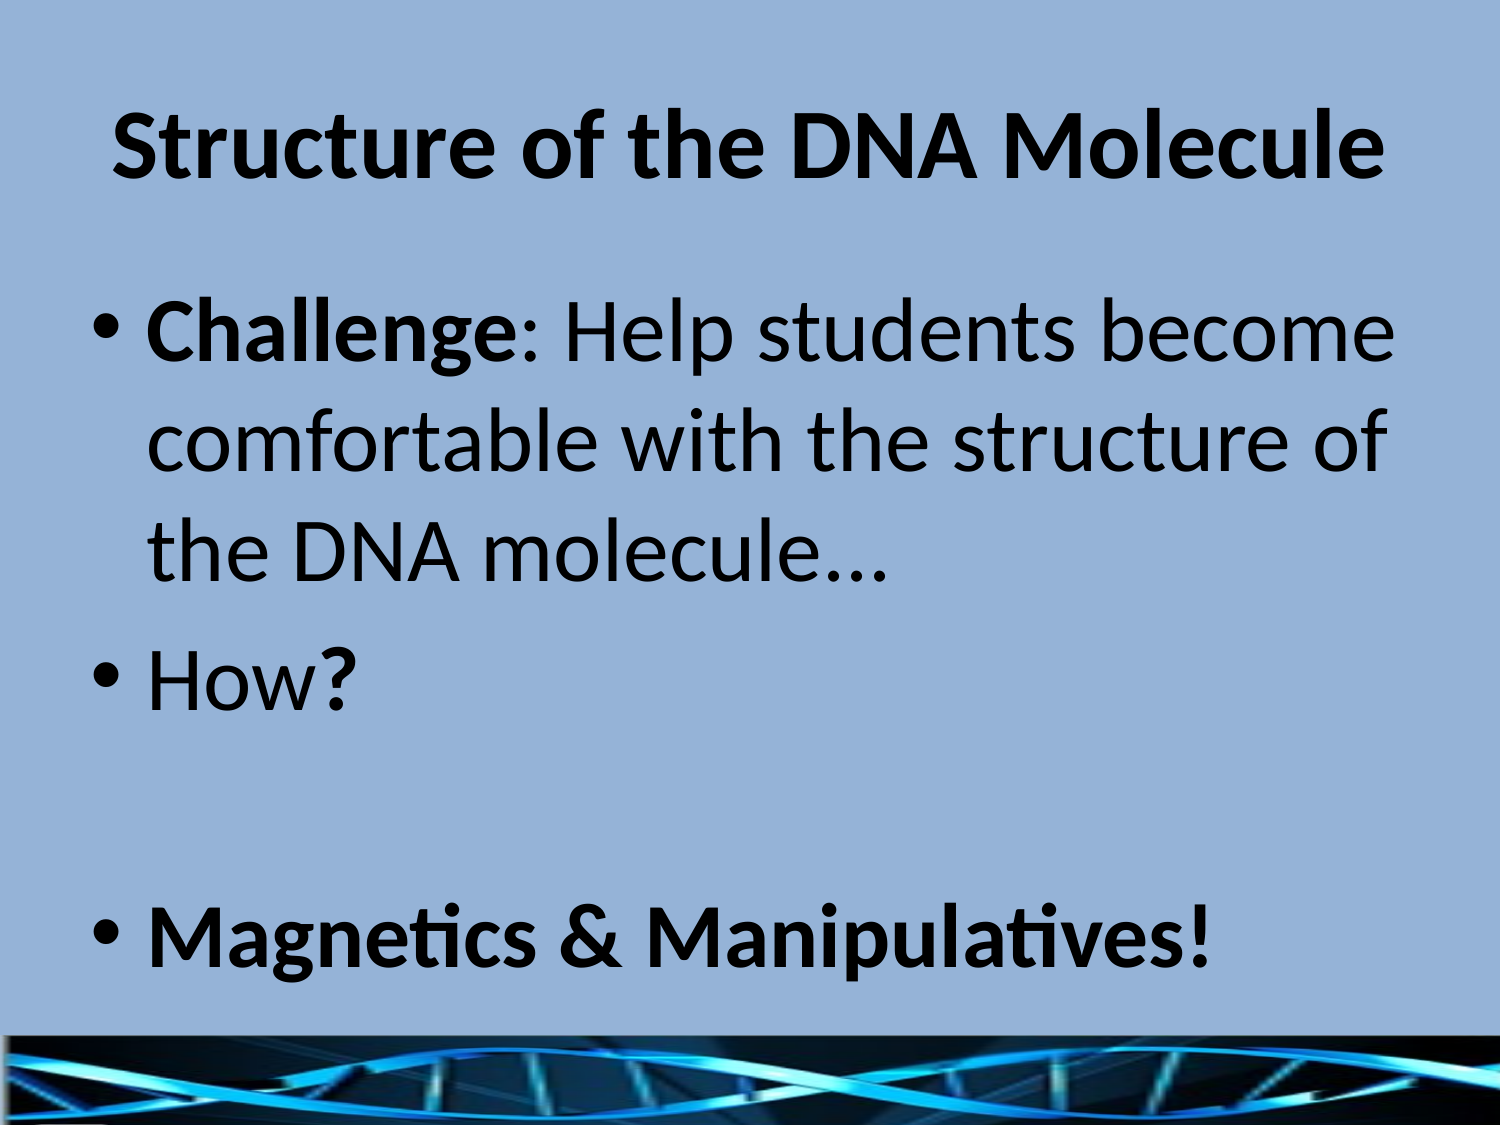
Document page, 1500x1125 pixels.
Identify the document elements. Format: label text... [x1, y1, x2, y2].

picture [4, 323, 1500, 1125]
list Challenge: Help students become comfortable with the structure of the DNA molecule... How? Magnetics & Manipulatives! [75, 262, 1425, 1005]
title Structure of the DNA Molecule [75, 45, 1425, 233]
